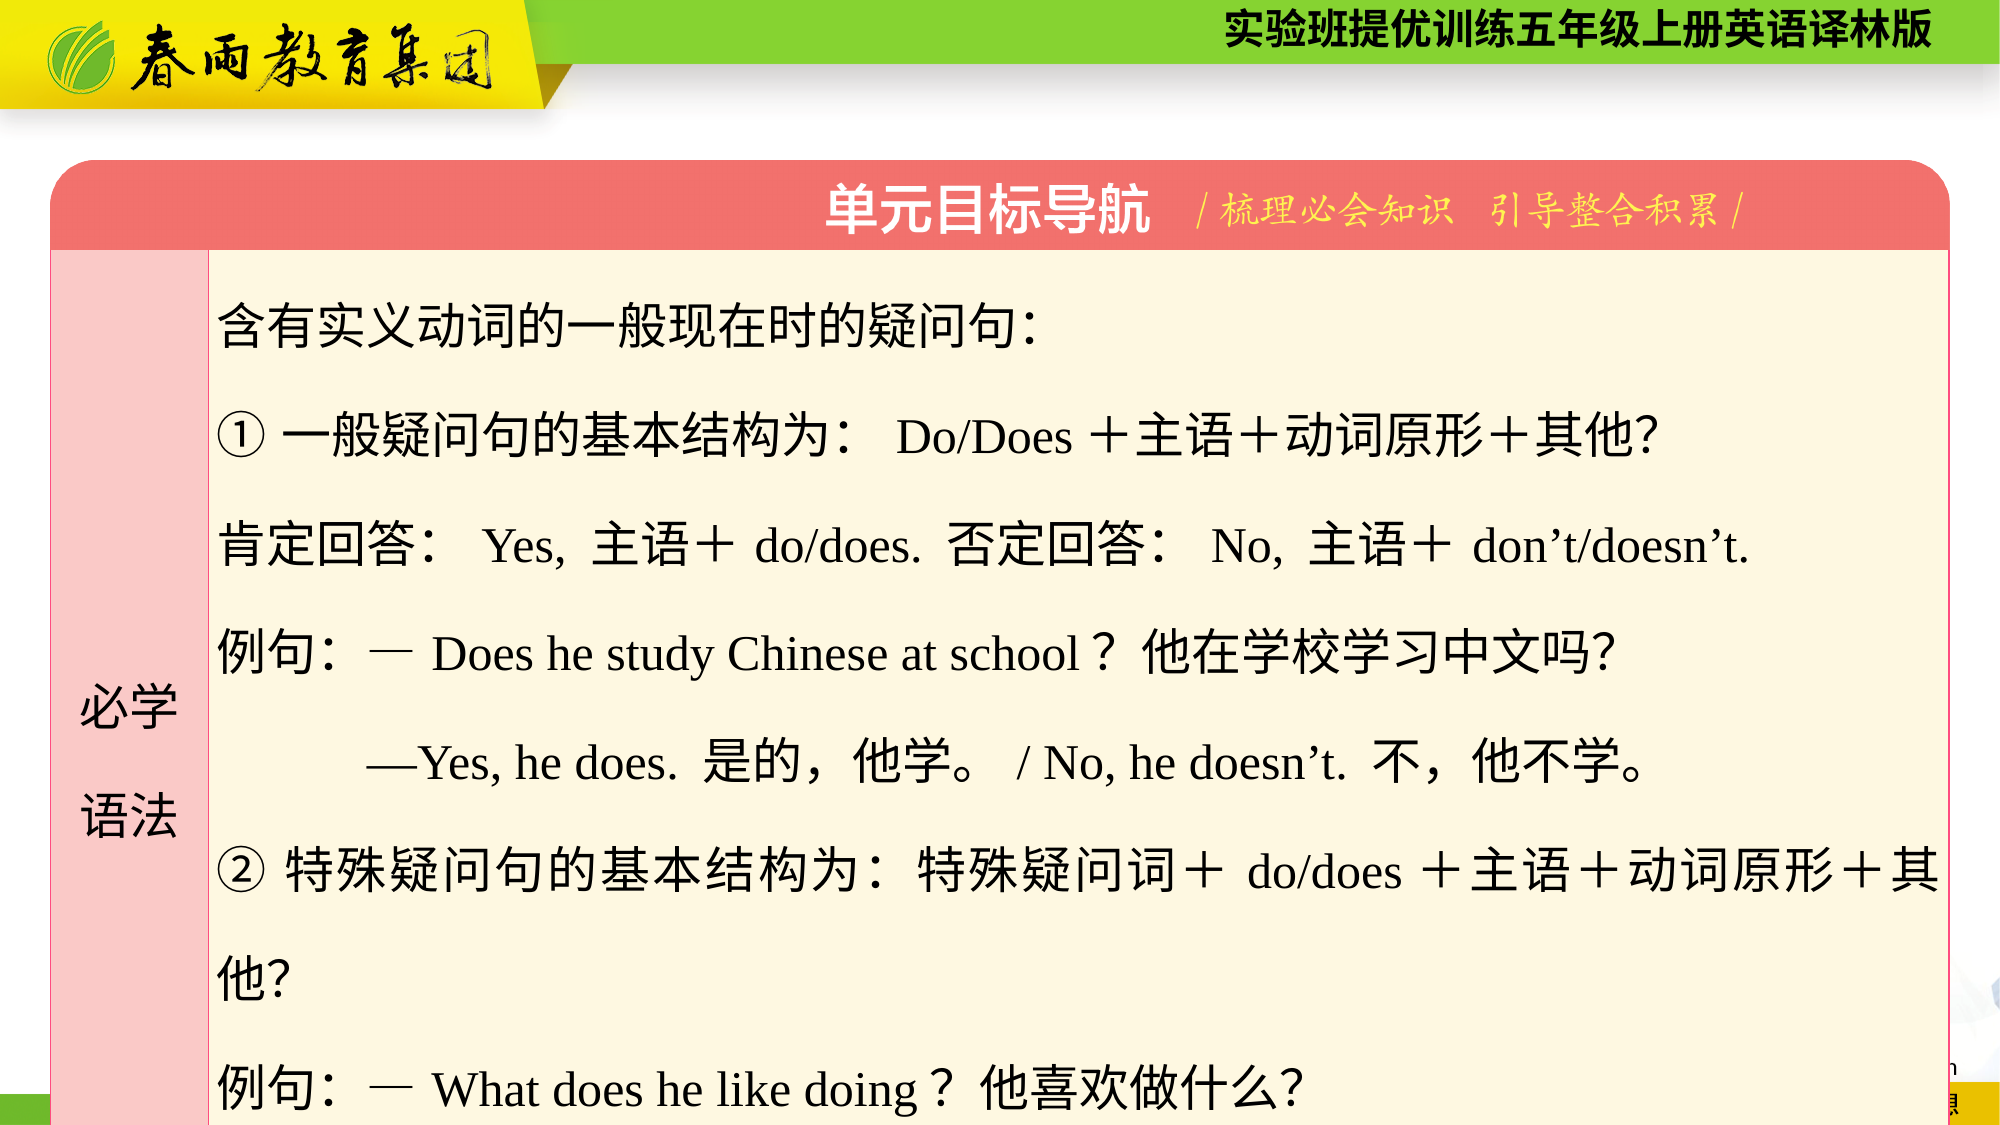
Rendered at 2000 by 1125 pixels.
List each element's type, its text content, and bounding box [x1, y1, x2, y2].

table_header 必学 语法 [51, 262, 208, 1125]
picture [0, 0, 2000, 1125]
table_header 含有实义动词的一般现在时的疑问句： ①一般疑问句的基本结构为：Do/Does＋主语＋动词原形＋其他？ 肯定回答：Yes, 主语＋do/does. 否定回答：No, 主语＋don’t/doesn’t. 例句：—Does he study Chinese at school？他在学校学习中文吗？ —Yes, he does. 是的，他学。/ No, he doesn’t. 不，他不学。 ②特殊疑问句的基本结构为：特殊疑问词＋do/does＋主语＋动词原形＋其他？ 例句：—What does he like doing？他喜欢做什么？ —He likes playing football. 他喜欢踢足球。 [209, 262, 1948, 1125]
